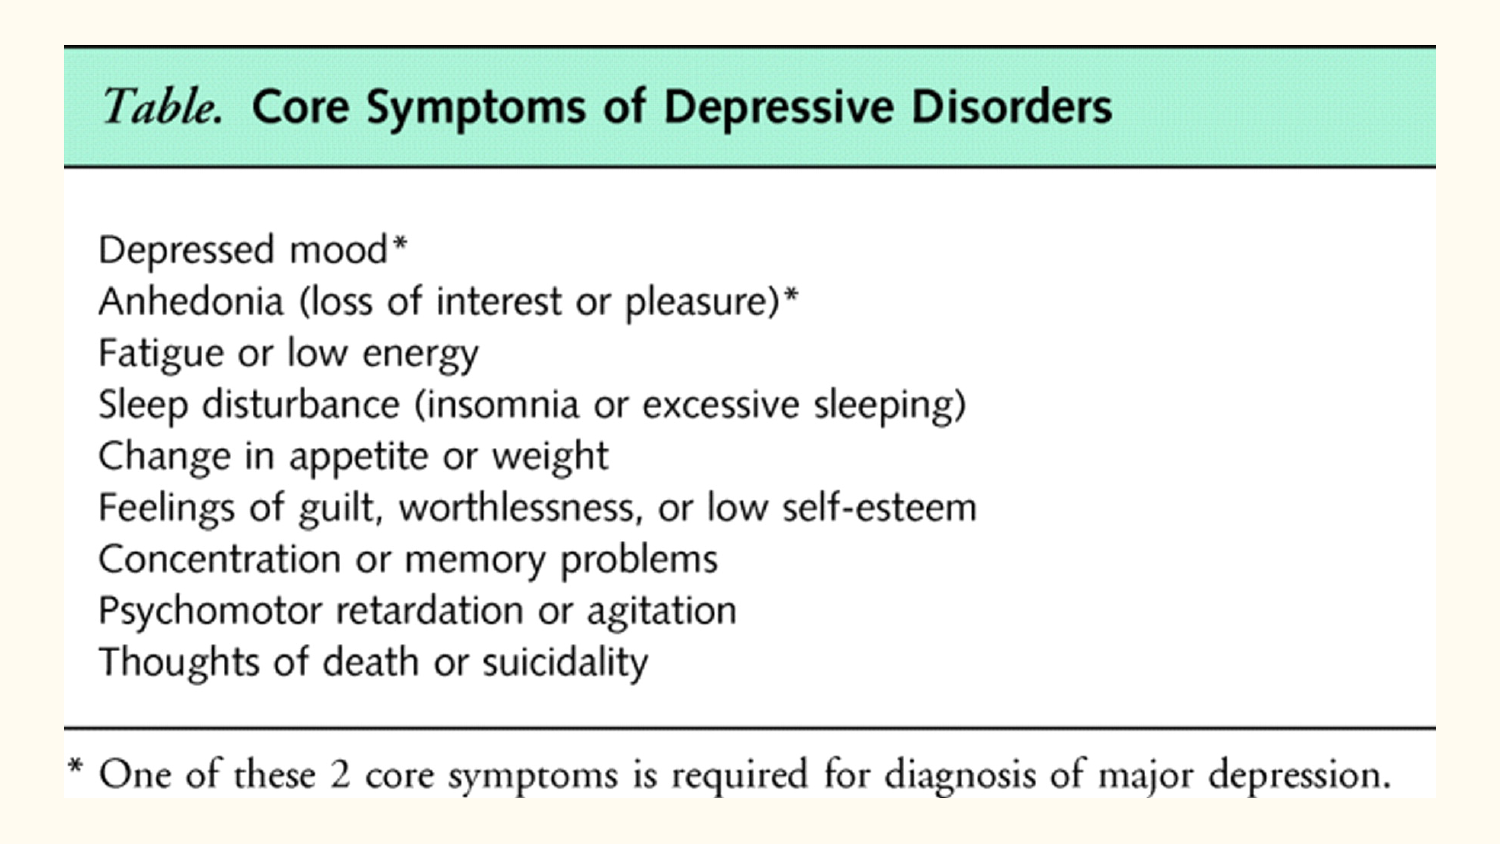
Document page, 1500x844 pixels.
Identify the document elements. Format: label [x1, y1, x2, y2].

picture [64, 45, 1436, 799]
